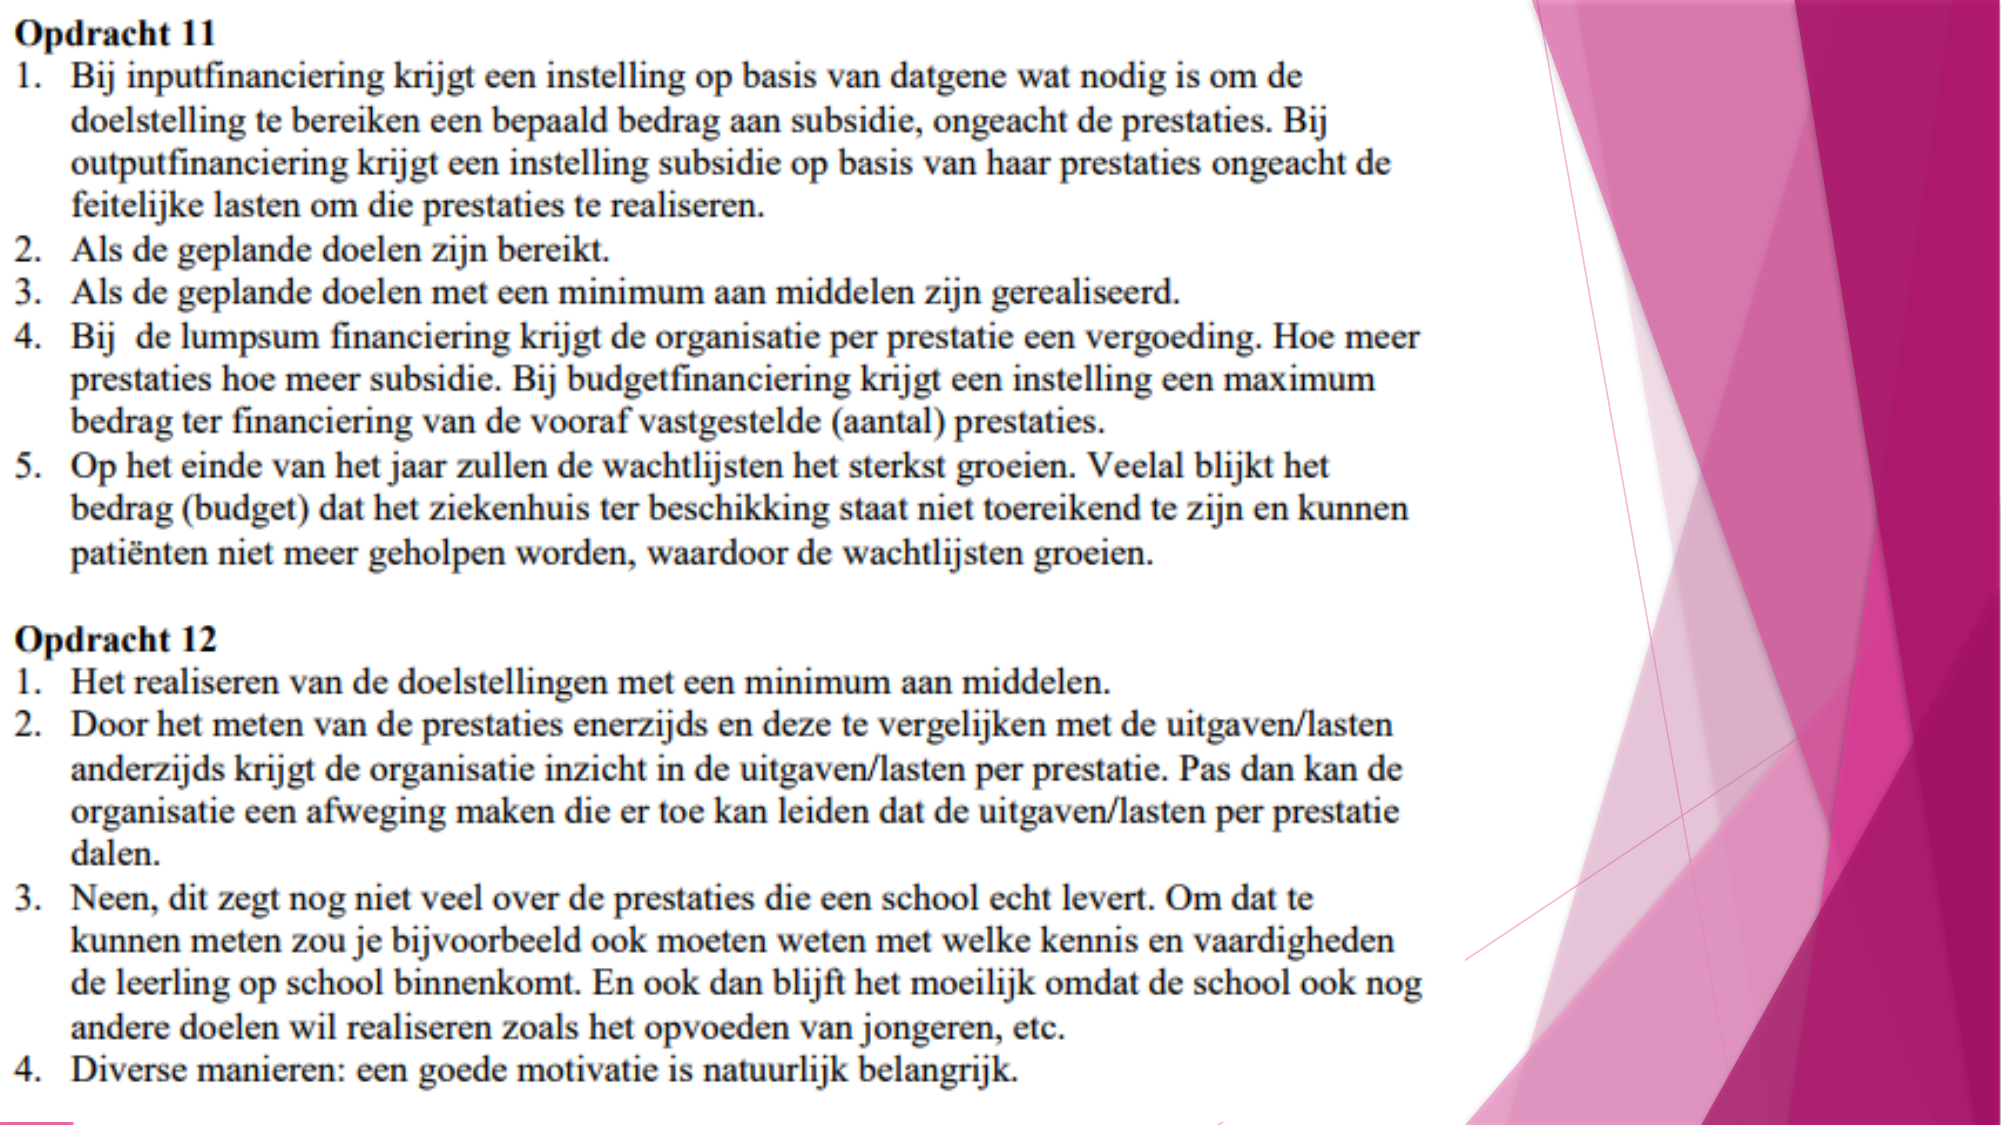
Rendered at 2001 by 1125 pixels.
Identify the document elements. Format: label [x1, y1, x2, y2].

picture [0, 0, 1465, 1123]
